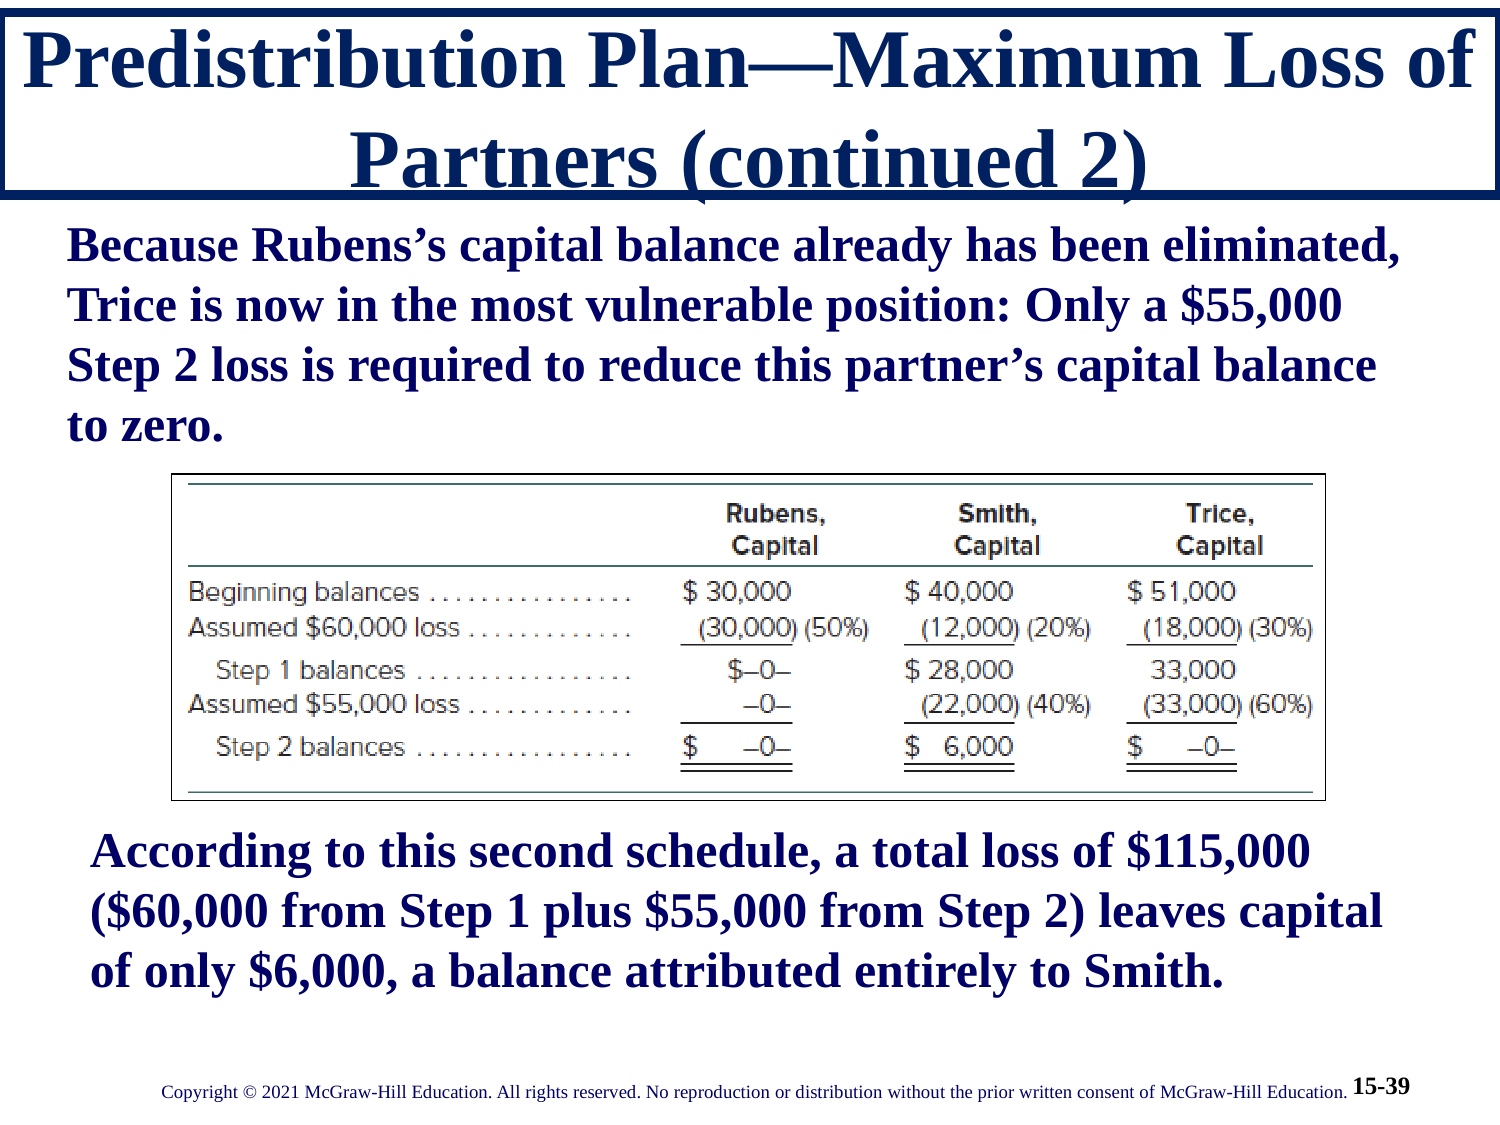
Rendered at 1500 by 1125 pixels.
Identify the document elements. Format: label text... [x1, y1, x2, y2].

text_box According to this second schedule, a total loss of $115,000 ($60,000 from Step 1 plus $55,000 from Step 2) leaves capital of only $6,000, a balance attributed entirely to Smith. [74, 810, 1425, 1006]
picture [172, 474, 1326, 801]
text_box Because Rubens’s capital balance already has been eliminated, Trice is now in the most vulnerable position: Only a $55,000 Step 2 loss is required to reduce this partner’s capital balance to zero. [42, 200, 1425, 463]
title Predistribution Plan—Maximum Loss of Partners (continued 2) [0, 8, 1500, 200]
text_box Copyright © 2021 McGraw-Hill Education. All rights reserved. No reproduction or distribution without the prior written consent of McGraw-Hill Education. [81, 1072, 1429, 1110]
